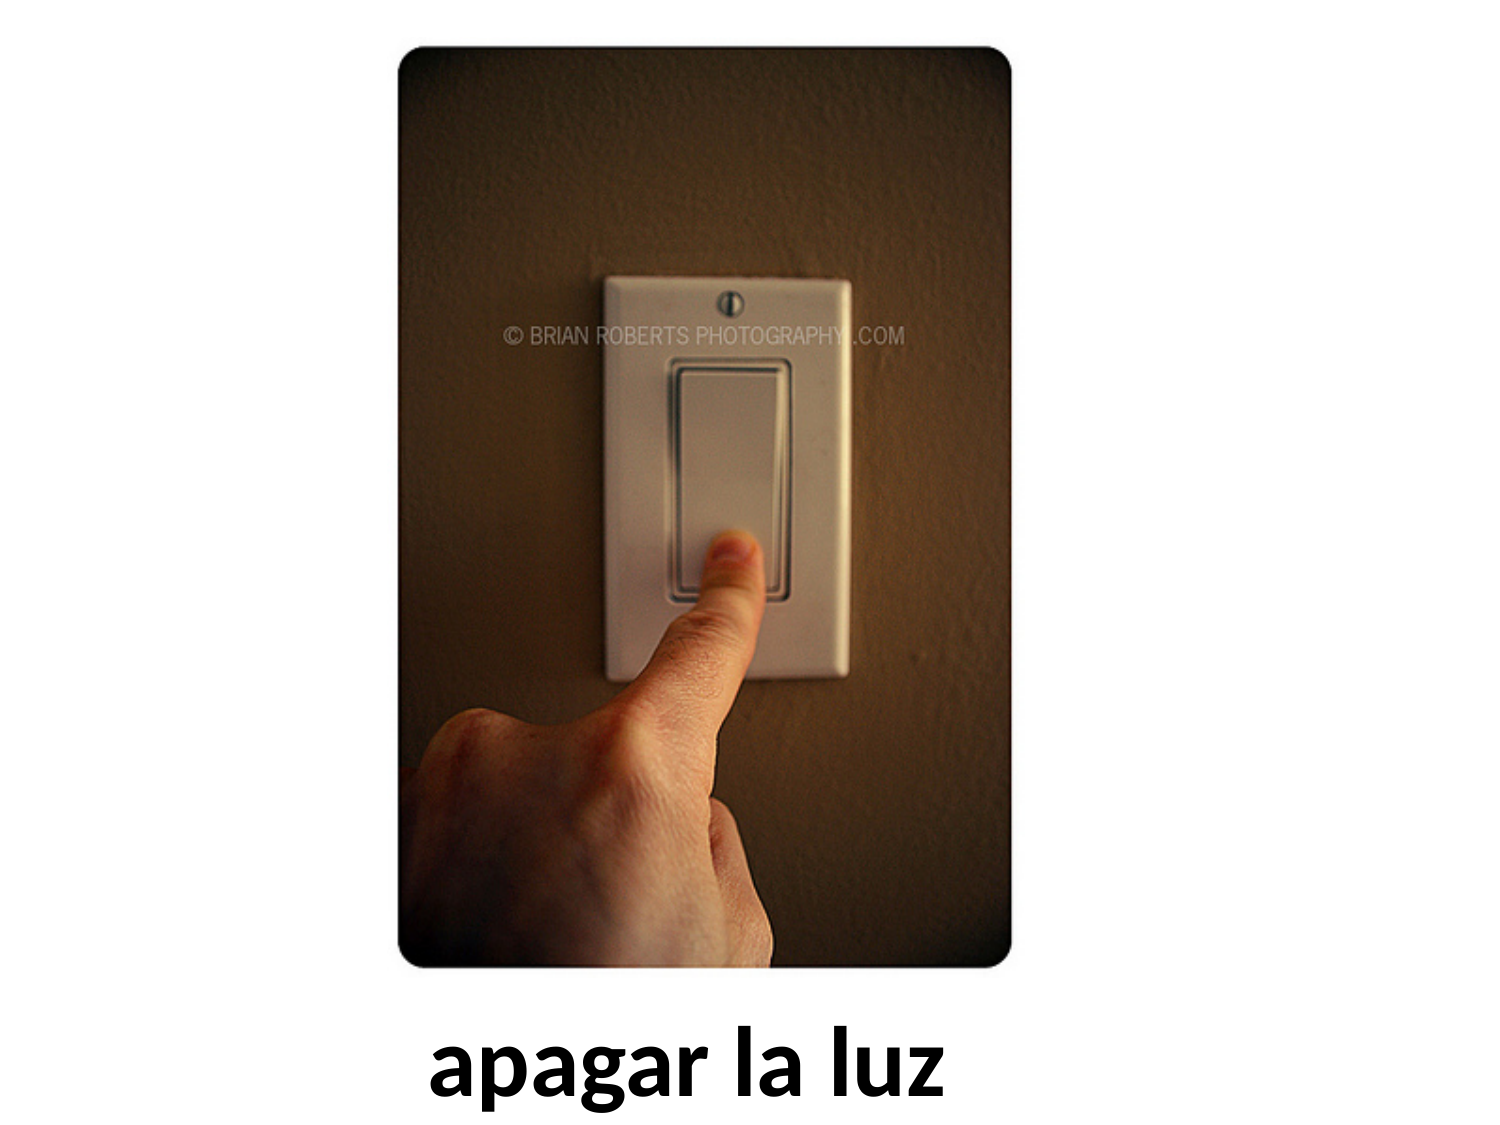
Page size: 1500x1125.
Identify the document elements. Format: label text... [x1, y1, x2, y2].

picture [387, 37, 1026, 978]
text_box apagar la luz [412, 988, 1038, 1124]
